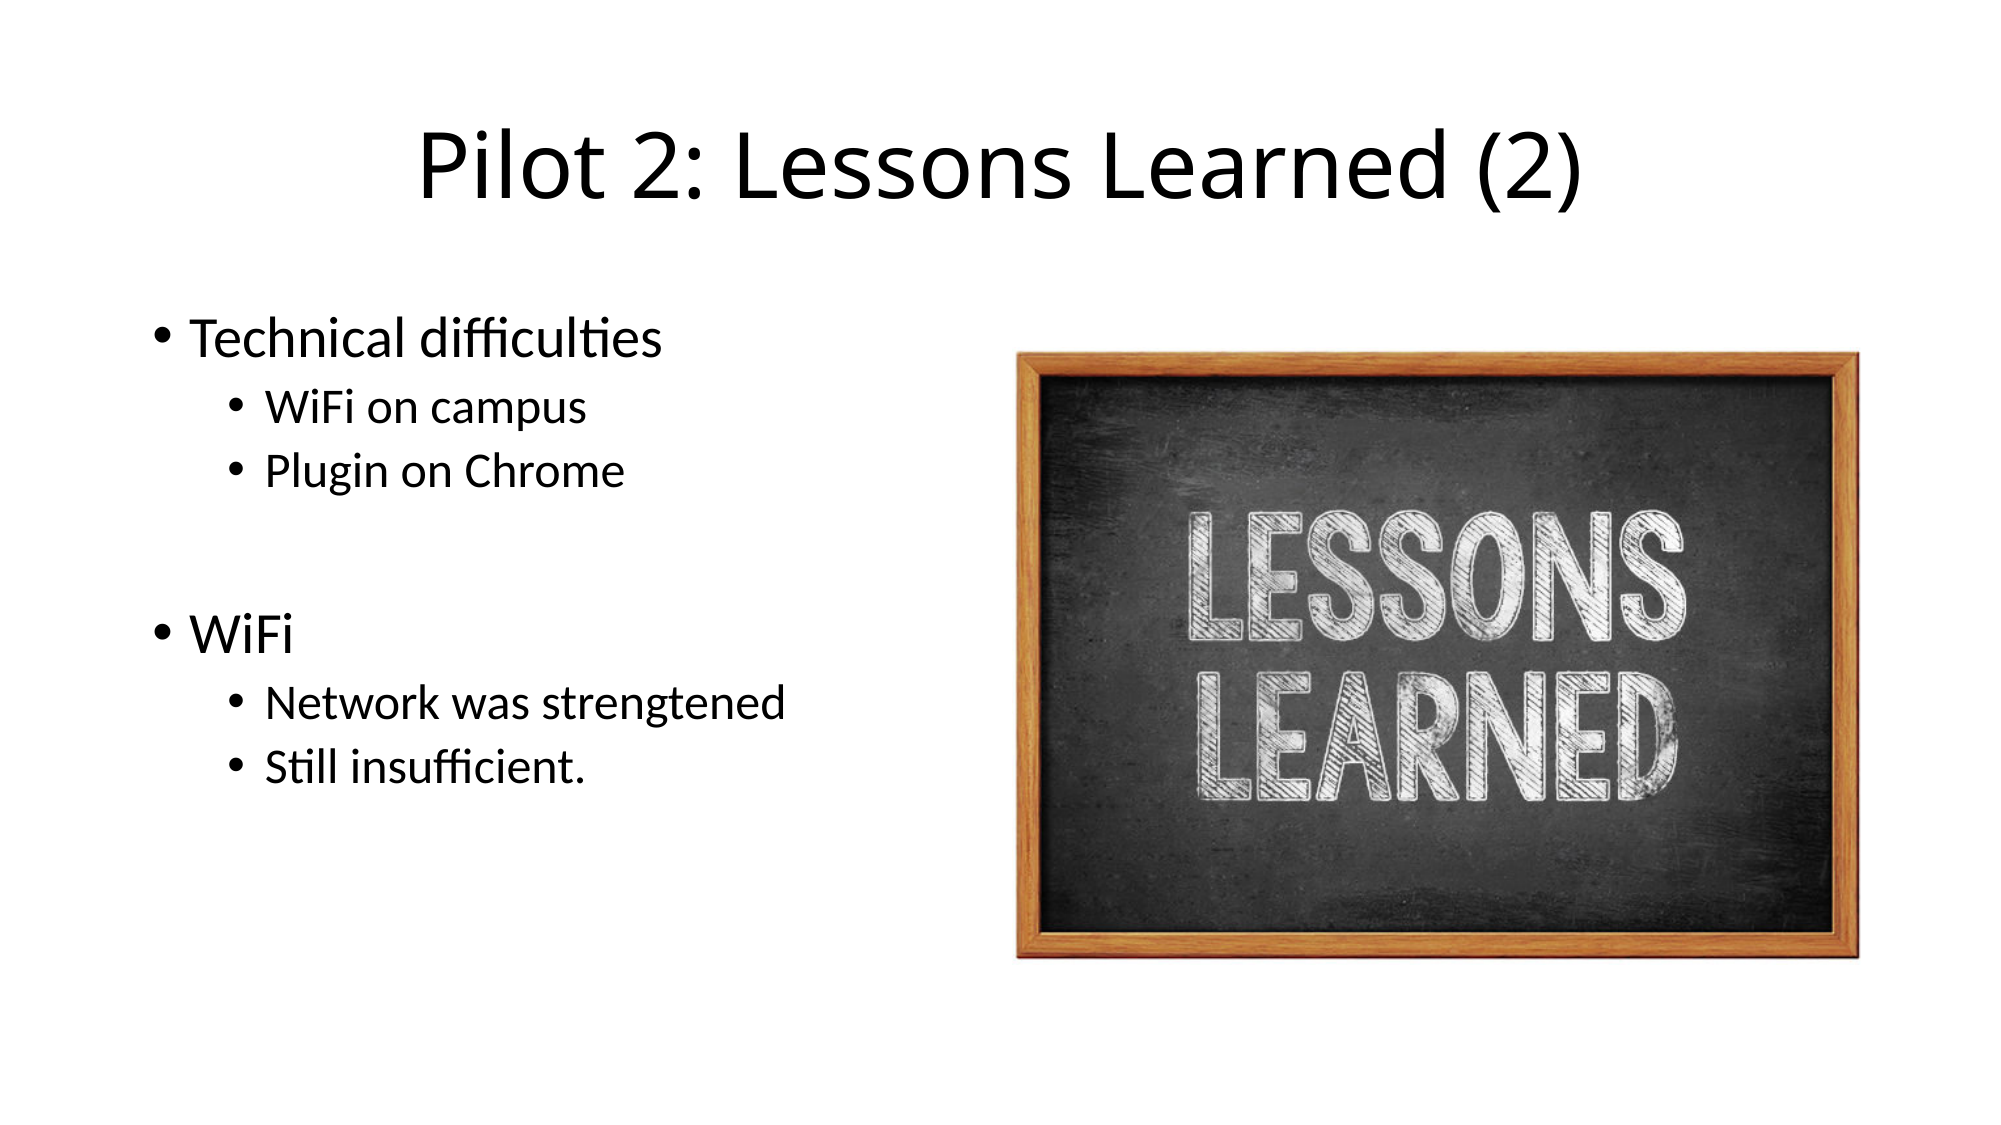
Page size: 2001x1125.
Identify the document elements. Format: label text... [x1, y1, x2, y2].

list Technical difficulties WiFi on campus Plugin on Chrome WiFi Network was strengtened Still insufficient. [137, 299, 988, 1014]
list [1012, 347, 1863, 965]
title Pilot 2: Lessons Learned (2) [137, 59, 1863, 278]
